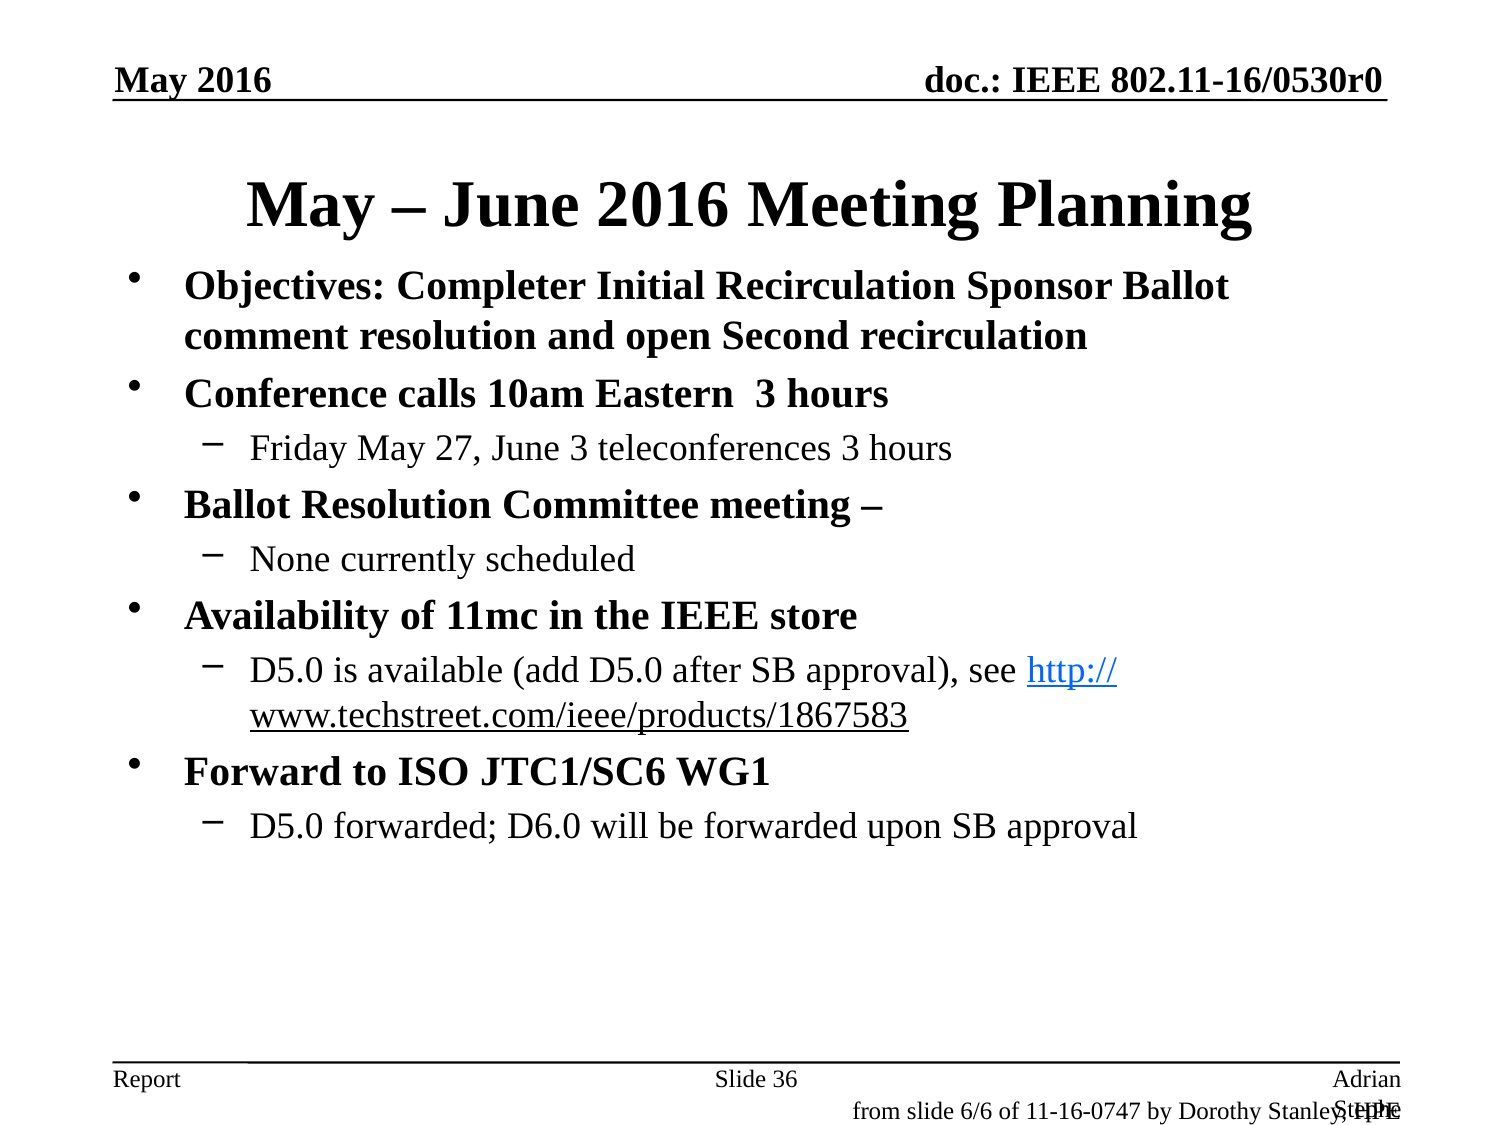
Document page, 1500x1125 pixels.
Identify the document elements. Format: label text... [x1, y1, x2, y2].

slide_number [114, 54, 374, 101]
slide_number Slide 36 [711, 1063, 801, 1087]
footer Adrian Stephens, Intel Corporation [1324, 1061, 1402, 1087]
list Objectives: Completer Initial Recirculation Sponsor Ballot comment resolution and open Second recirculation Conference calls 10am Eastern 3 hours Friday May 27, June 3 teleconferences 3 hours Ballot Resolution Committee meeting – None currently scheduled Availability of 11mc in the IEEE store D5.0 is available (add D5.0 after SB approval), see http://www.techstreet.com/ieee/products/1867583 Forward to ISO JTC1/SC6 WG1 D5.0 forwarded; D6.0 will be forwarded upon SB approval [112, 249, 1388, 1063]
text_box from slide 6/6 of 11-16-0747 by Dorothy Stanley, HPE [343, 1087, 1417, 1125]
title May – June 2016 Meeting Planning [112, 112, 1388, 249]
